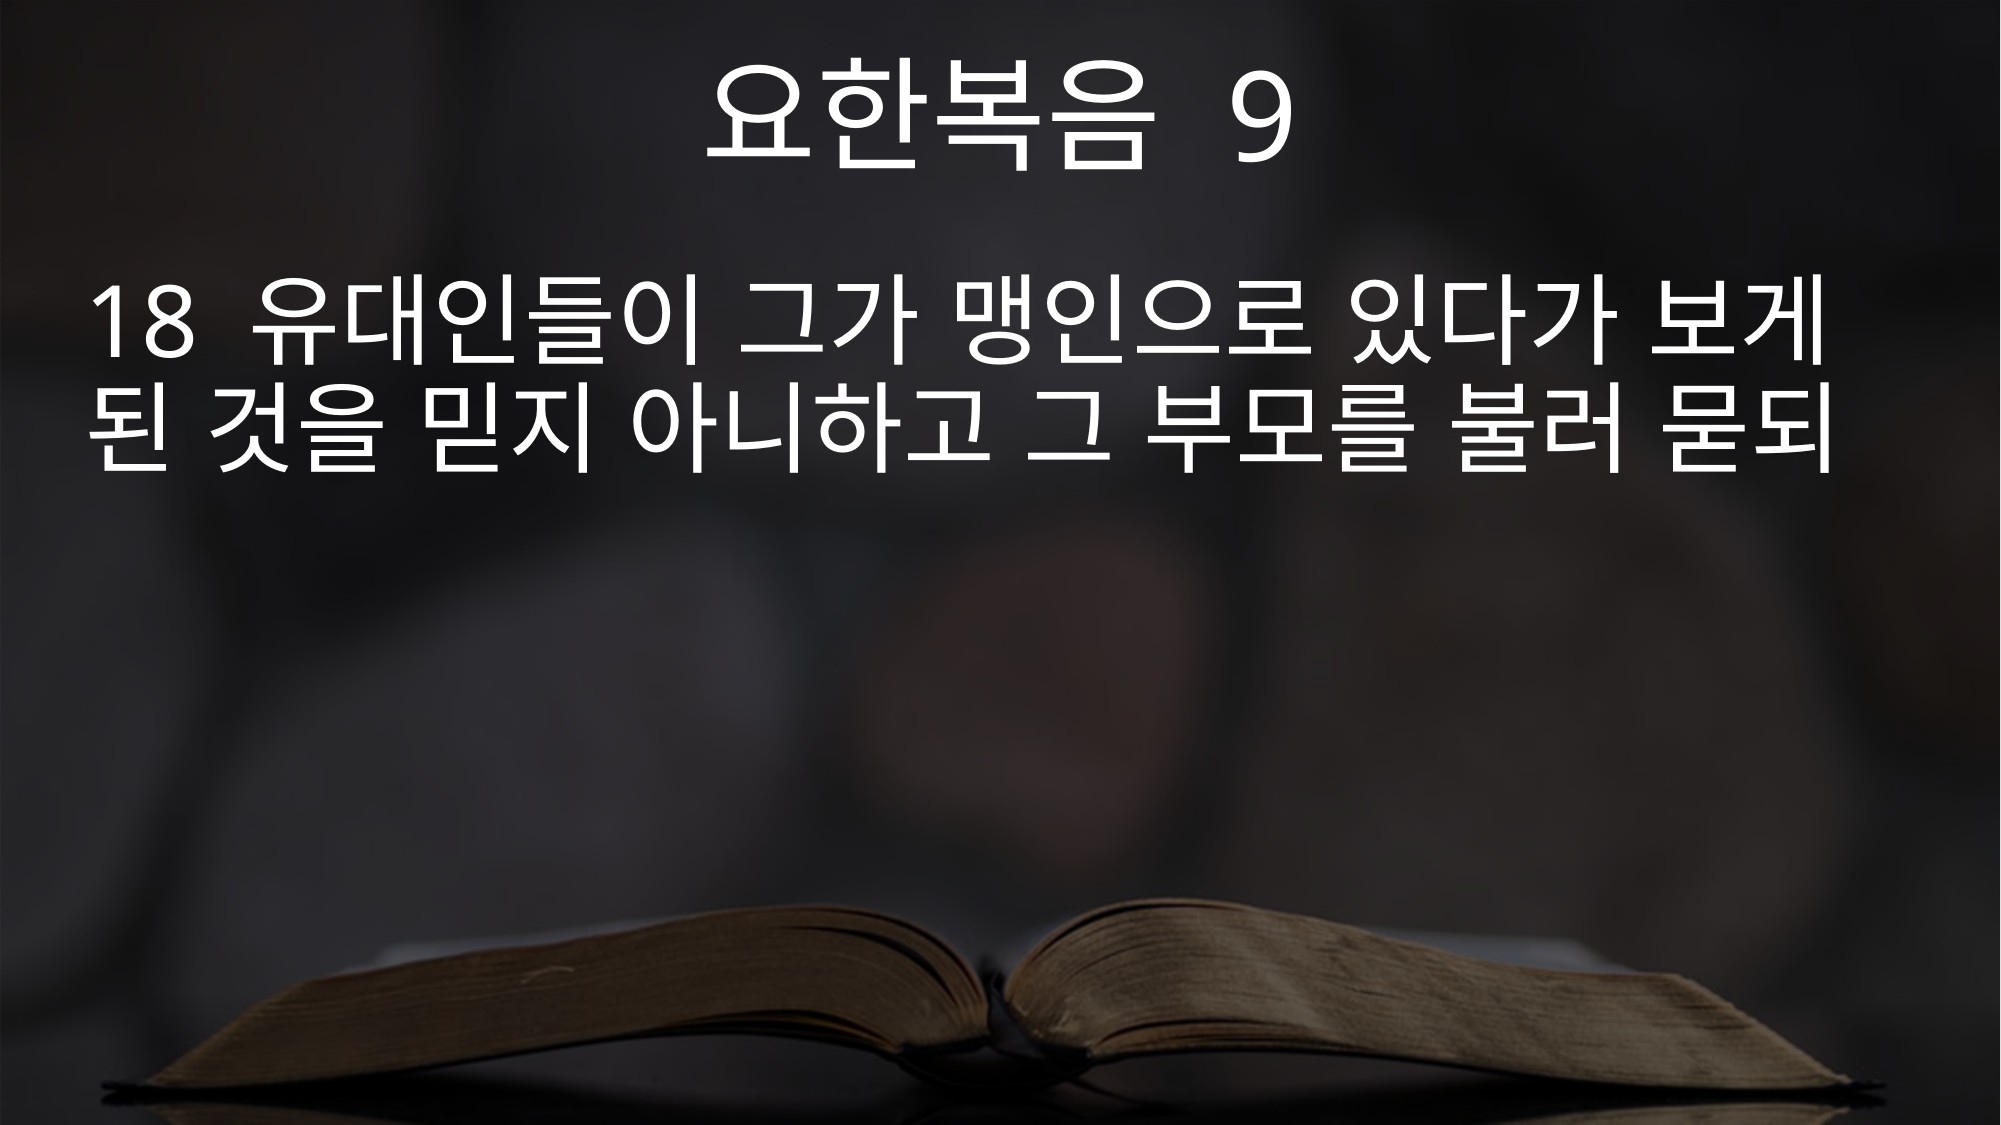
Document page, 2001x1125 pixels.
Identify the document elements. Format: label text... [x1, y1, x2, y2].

footer 요한복음 9 [0, 32, 2000, 192]
picture [0, 0, 2001, 1125]
list 18 유대인들이 그가 맹인으로 있다가 보게 된 것을 믿지 아니하고 그 부모를 불러 묻되 [69, 263, 1953, 423]
